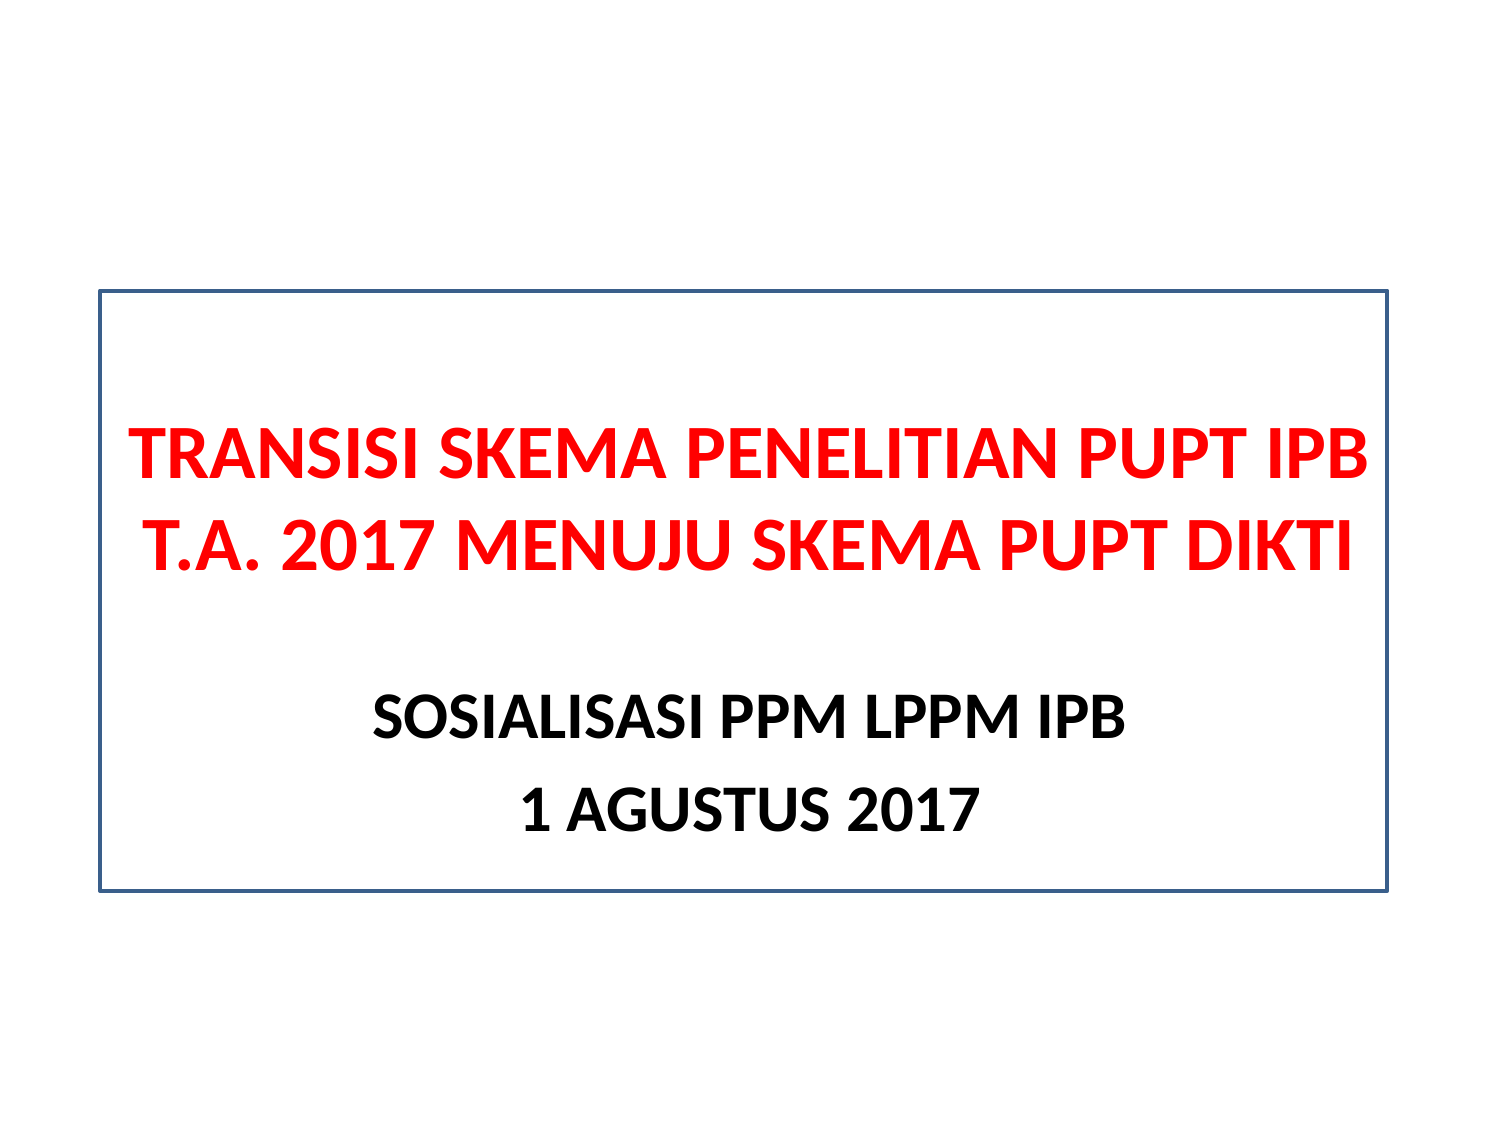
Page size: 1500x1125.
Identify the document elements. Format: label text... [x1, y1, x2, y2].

subtitle SOSIALISASI PPM LPPM IPB 1 AGUSTUS 2017 [225, 664, 1275, 873]
title TRANSISI SKEMA PENELITIAN PUPT IPB T.A. 2017 MENUJU SKEMA PUPT DIKTI [112, 349, 1388, 638]
text_box [98, 289, 1389, 893]
